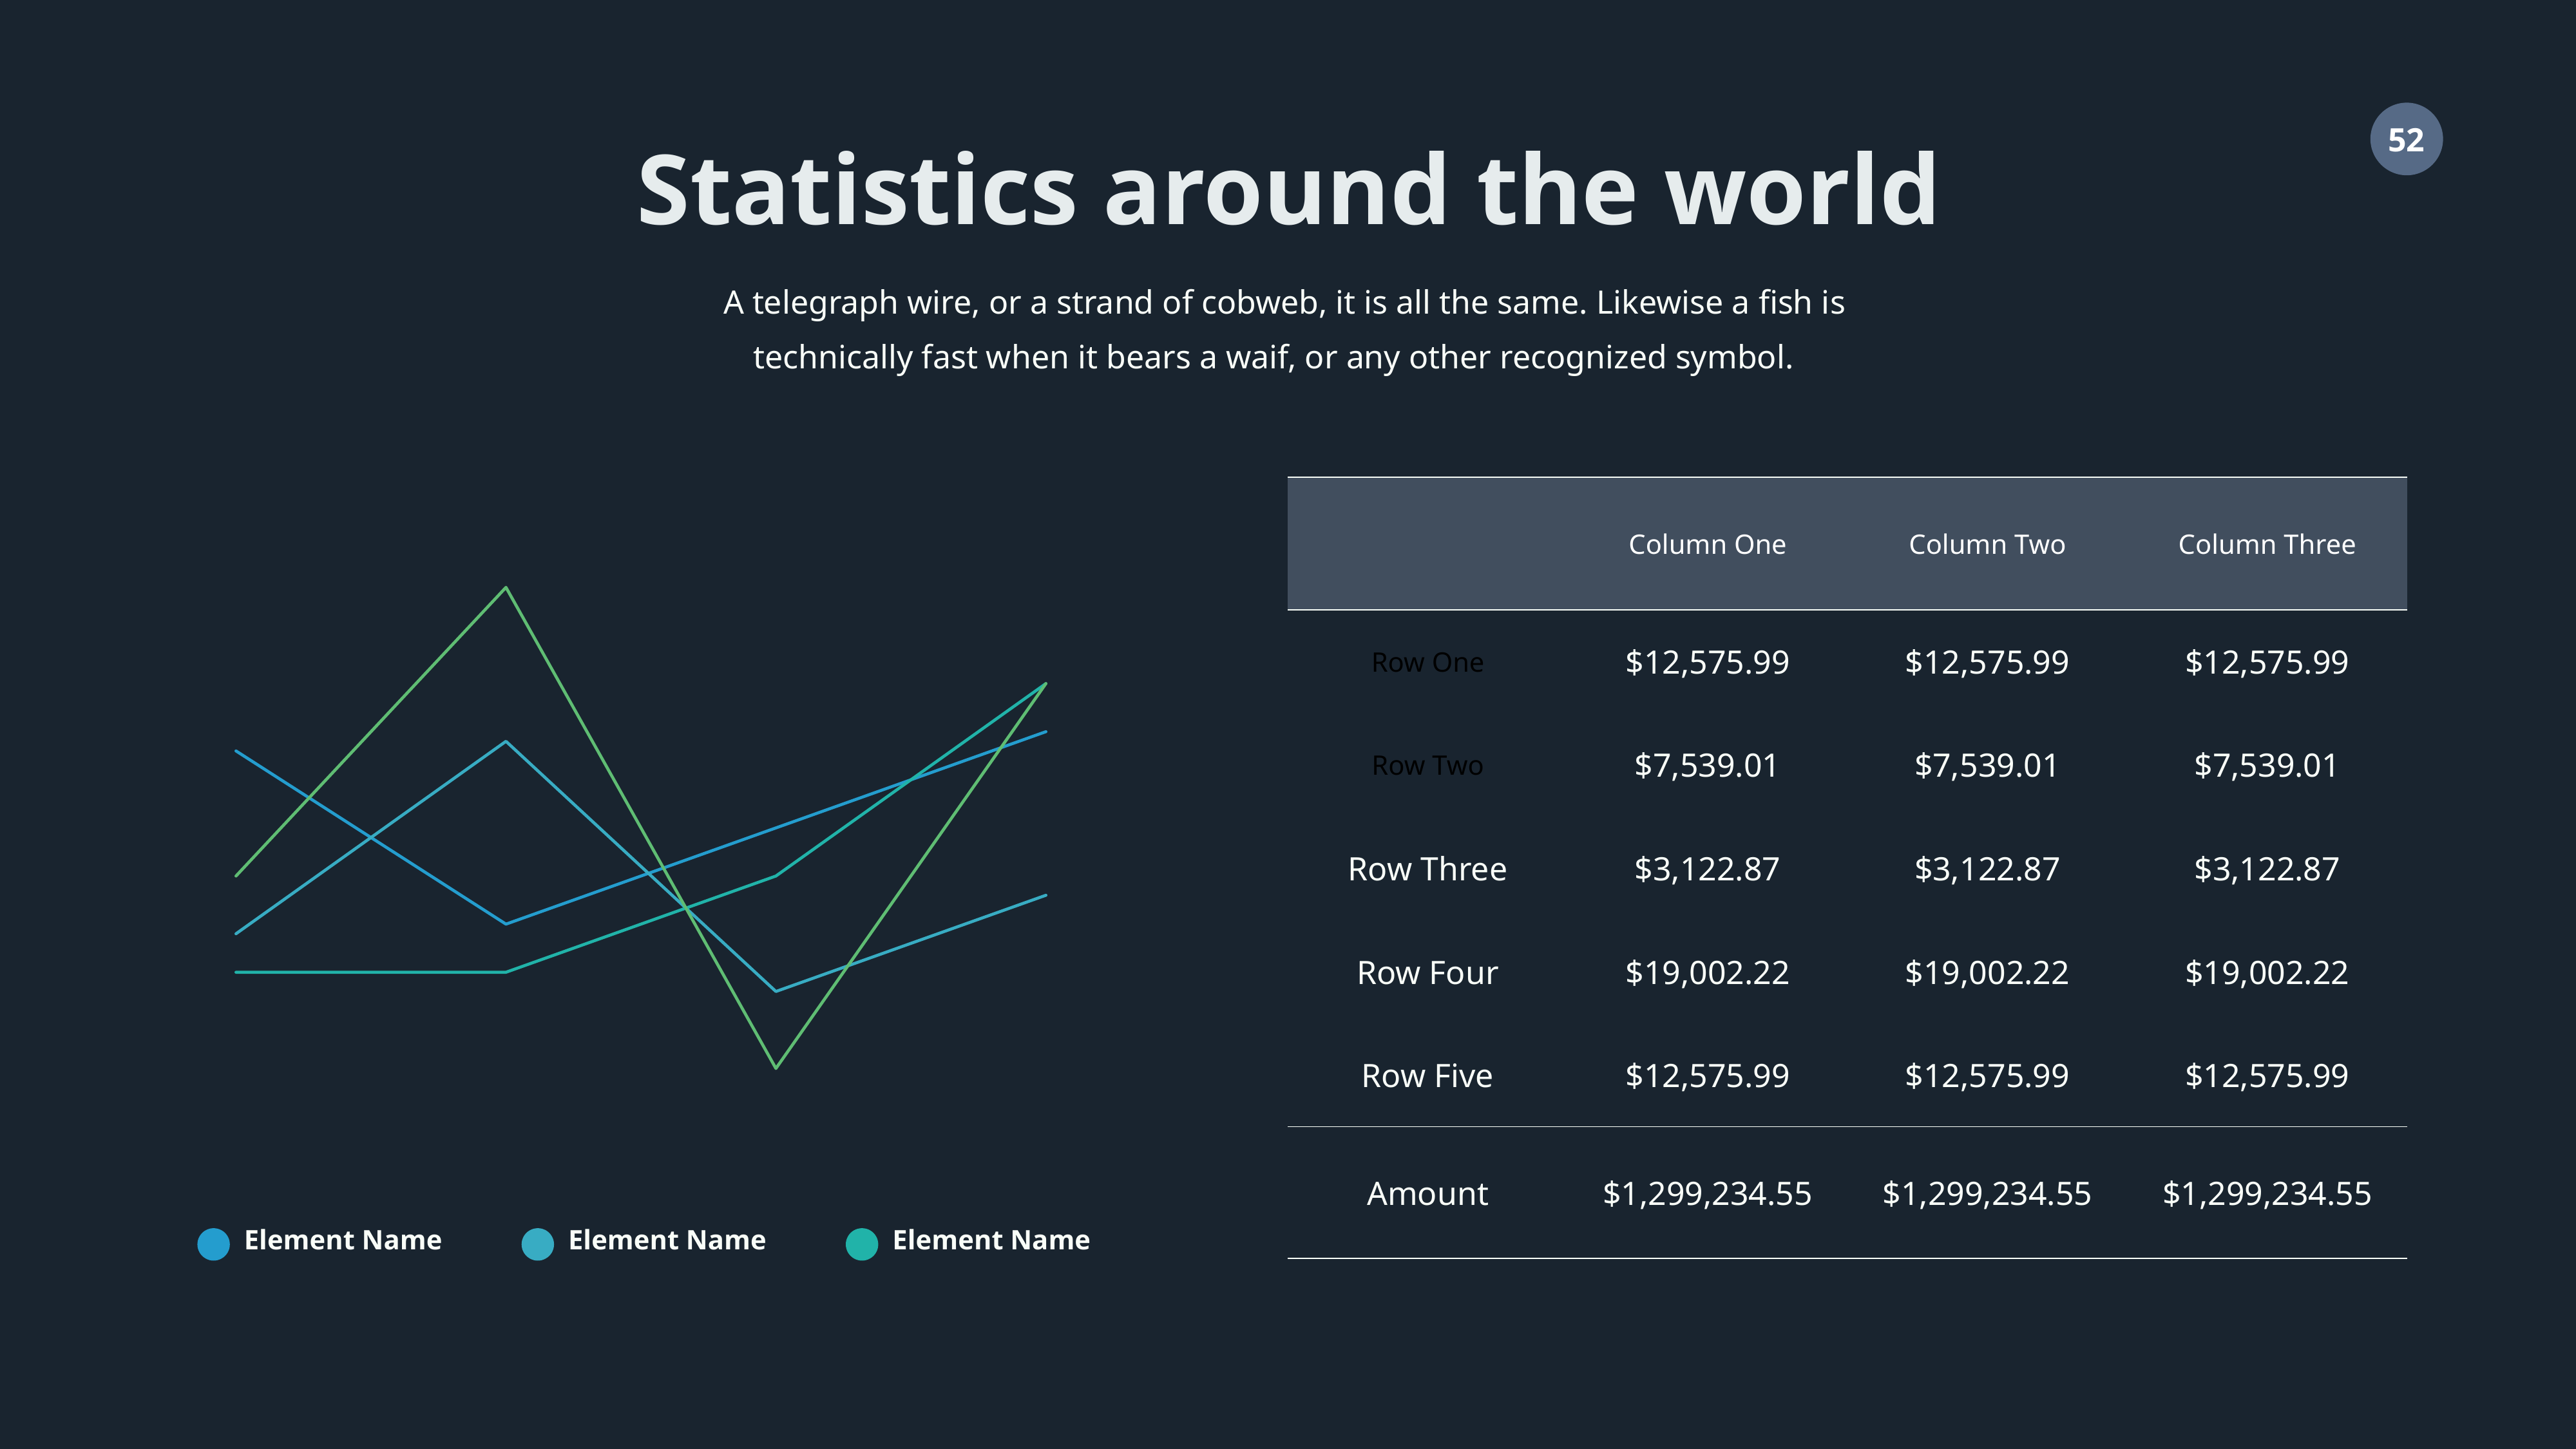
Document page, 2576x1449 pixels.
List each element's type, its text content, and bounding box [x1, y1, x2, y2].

table_cell $7,539.01 [1847, 713, 2128, 817]
table_cell $19,002.22 [1847, 920, 2128, 1023]
table_cell $3,122.87 [1847, 817, 2128, 920]
chart [78, 477, 1204, 1179]
table_cell $3,122.87 [2128, 817, 2407, 920]
table_cell Row Three [1288, 817, 1568, 920]
table_cell $12,575.99 [2128, 1023, 2407, 1126]
table_cell $12,575.99 [1568, 611, 1847, 713]
text_box [196, 1227, 231, 1262]
table_cell $12,575.99 [1847, 1023, 2128, 1126]
table_cell Row Two [1288, 713, 1568, 817]
table_cell Row Four [1288, 920, 1568, 1023]
table_cell $1,299,234.55 [1568, 1127, 1847, 1258]
table_cell $1,299,234.55 [1847, 1127, 2128, 1258]
table_cell $1,299,234.55 [2128, 1127, 2407, 1258]
text_box [520, 1227, 555, 1262]
table_cell $12,575.99 [2128, 611, 2407, 713]
table_cell Row Five [1288, 1023, 1568, 1126]
table_cell Amount [1288, 1127, 1568, 1258]
table_header [1288, 478, 1568, 609]
text_box Element Name [234, 1217, 452, 1260]
table_cell $12,575.99 [1568, 1023, 1847, 1126]
table_header Column Two [1847, 478, 2128, 609]
table_cell Row One [1288, 611, 1568, 713]
text_box Element Name [558, 1217, 776, 1260]
table_cell $12,575.99 [1847, 611, 2128, 713]
table_header Column Three [2128, 478, 2407, 609]
text_box Statistics around the world [627, 123, 1951, 249]
text_box A telegraph wire, or a strand of cobweb, it is all the same. Likewise a fish is technically fast when it bears a waif, or any other recognized symbol. [704, 260, 1865, 380]
table_cell $7,539.01 [1568, 713, 1847, 817]
text_box [844, 1227, 879, 1262]
table_cell $19,002.22 [2128, 920, 2407, 1023]
table_cell $19,002.22 [1568, 920, 1847, 1023]
table_header Column One [1568, 478, 1847, 609]
text_box Element Name [883, 1217, 1100, 1260]
table_cell $3,122.87 [1568, 817, 1847, 920]
table_cell $7,539.01 [2128, 713, 2407, 817]
